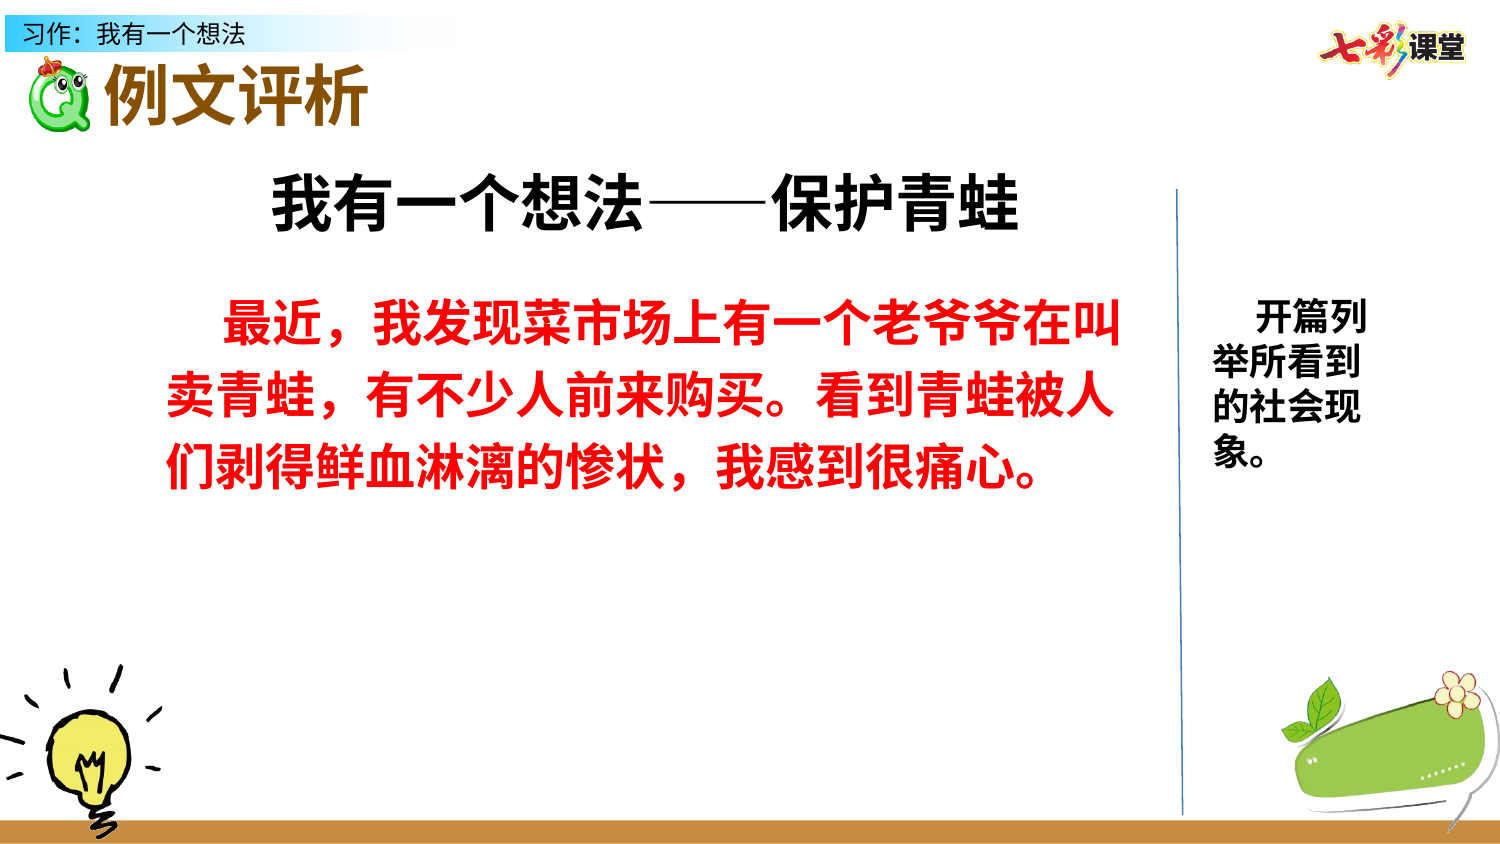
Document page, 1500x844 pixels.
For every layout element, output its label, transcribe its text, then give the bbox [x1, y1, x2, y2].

text_box 开篇列举所看到的社会现象。 [1197, 285, 1401, 526]
text_box 最近，我发现菜市场上有一个老爷爷在叫卖青蛙，有不少人前来购买。看到青蛙被人们剥得鲜血淋漓的惨状，我感到很痛心。 [154, 274, 1137, 502]
text_box 我有一个想法——保护青蛙 [259, 158, 1033, 245]
picture [1277, 671, 1500, 833]
picture [29, 56, 90, 132]
picture [1316, 20, 1468, 80]
text_box 例文评析 [92, 47, 445, 139]
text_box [1176, 188, 1183, 816]
picture [0, 653, 178, 844]
